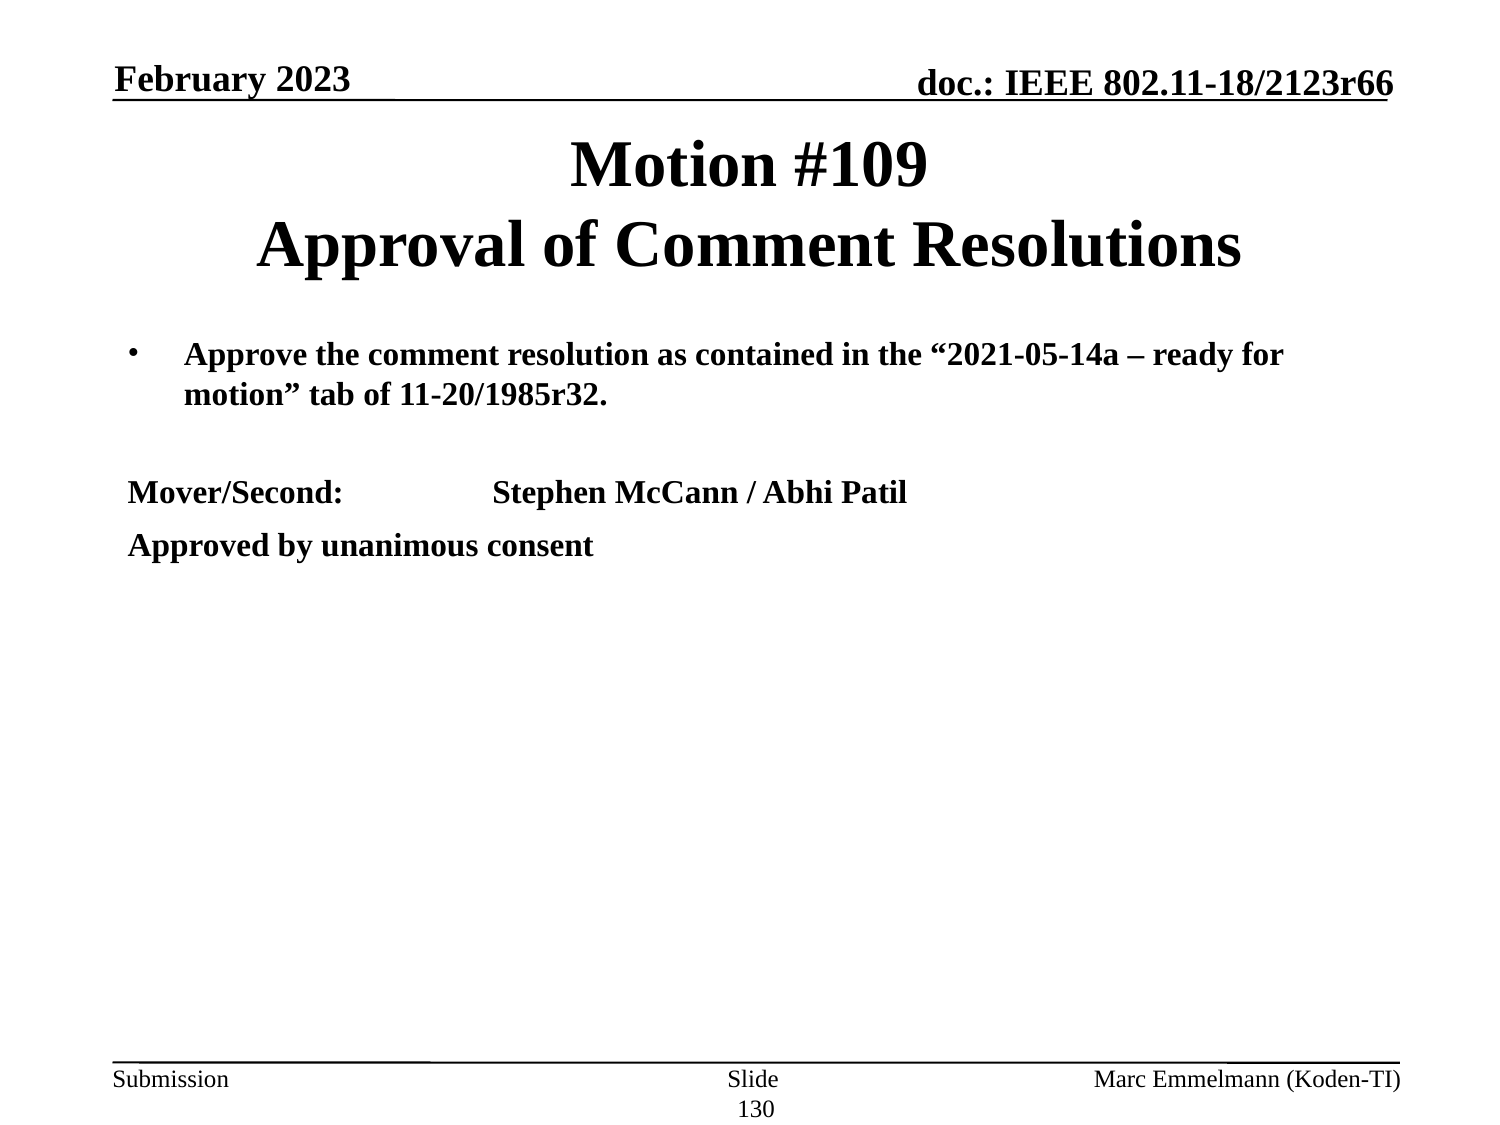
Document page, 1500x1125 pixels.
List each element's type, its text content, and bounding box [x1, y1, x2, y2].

list Approve the comment resolution as contained in the “2021-05-14a – ready for motion” tab of 11-20/1985r32. Mover/Second: Stephen McCann / Abhi Patil Approved by unanimous consent [112, 324, 1388, 1000]
footer Marc Emmelmann (Koden-TI) [878, 1061, 1402, 1093]
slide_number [114, 54, 423, 100]
slide_number Slide 130 [712, 1061, 800, 1123]
title Motion #109 Approval of Comment Resolutions [112, 112, 1388, 288]
